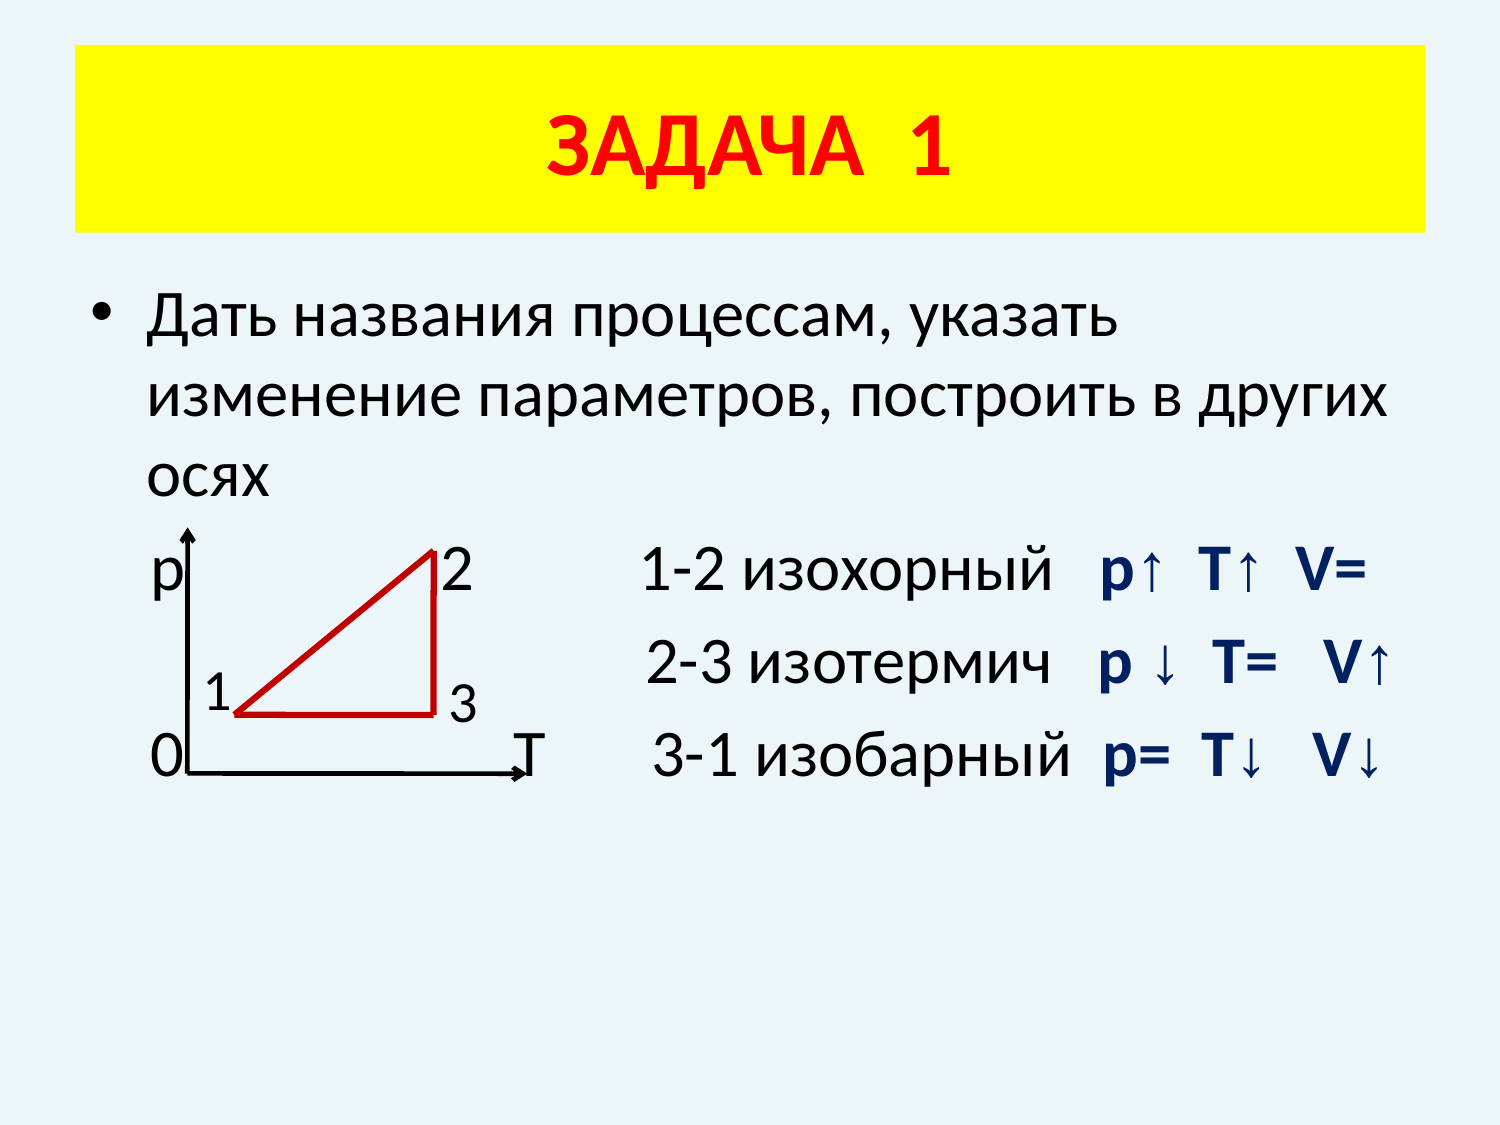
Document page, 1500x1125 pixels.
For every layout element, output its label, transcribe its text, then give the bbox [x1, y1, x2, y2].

text_box 1 [187, 660, 248, 730]
text_box 3 [433, 656, 494, 741]
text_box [234, 550, 434, 714]
title ЗАДАЧА 1 [75, 45, 1425, 233]
list Дать названия процессам, указать изменение параметров, построить в других осях р 2 1-2 изохорный р↑ Т↑ V= 2-3 изотермич р ↓ Т= V↑ 0 Т 3-1 изобарный р= Т↓ V↓ [75, 262, 1425, 1043]
text_box 1 [187, 644, 229, 648]
